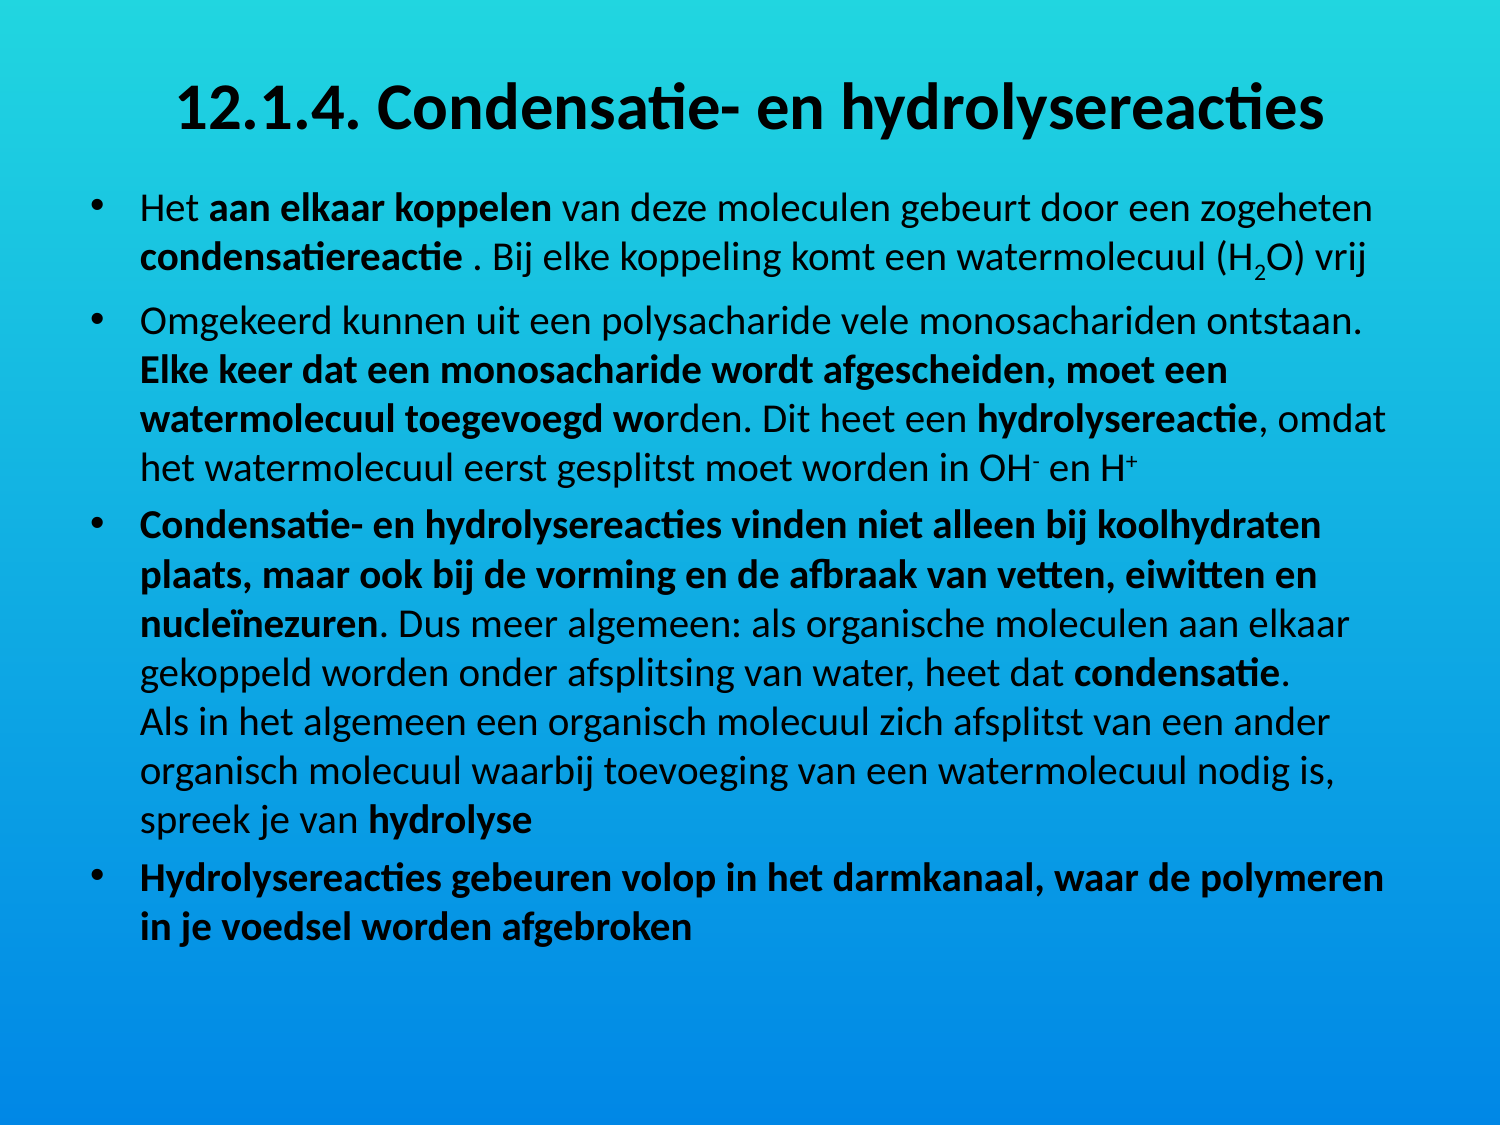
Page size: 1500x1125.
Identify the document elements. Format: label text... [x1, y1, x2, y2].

title 12.1.4. Condensatie- en hydrolysereacties [75, 45, 1425, 161]
list Het aan elkaar koppelen van deze moleculen gebeurt door een zogeheten condensatiereactie . Bij elke koppeling komt een watermolecuul (H2O) vrij Omgekeerd kunnen uit een polysacharide vele monosachariden ontstaan. Elke keer dat een monosacharide wordt afgescheiden, moet een watermolecuul toegevoegd worden. Dit heet een hydrolysereactie, omdat het watermolecuul eerst gesplitst moet worden in OH- en H+ Condensatie- en hydrolysereacties vinden niet alleen bij koolhydraten plaats, maar ook bij de vorming en de afbraak van vetten, eiwitten en nucleïnezuren. Dus meer algemeen: als organische moleculen aan elkaar gekoppeld worden onder afsplitsing van water, heet dat condensatie. Als in het algemeen een organisch molecuul zich afsplitst van een ander organisch molecuul waarbij toevoeging van een watermolecuul nodig is, spreek je van hydrolyse Hydrolysereacties gebeuren volop in het darmkanaal, waar de polymeren in je voedsel worden afgebroken [75, 172, 1425, 1059]
